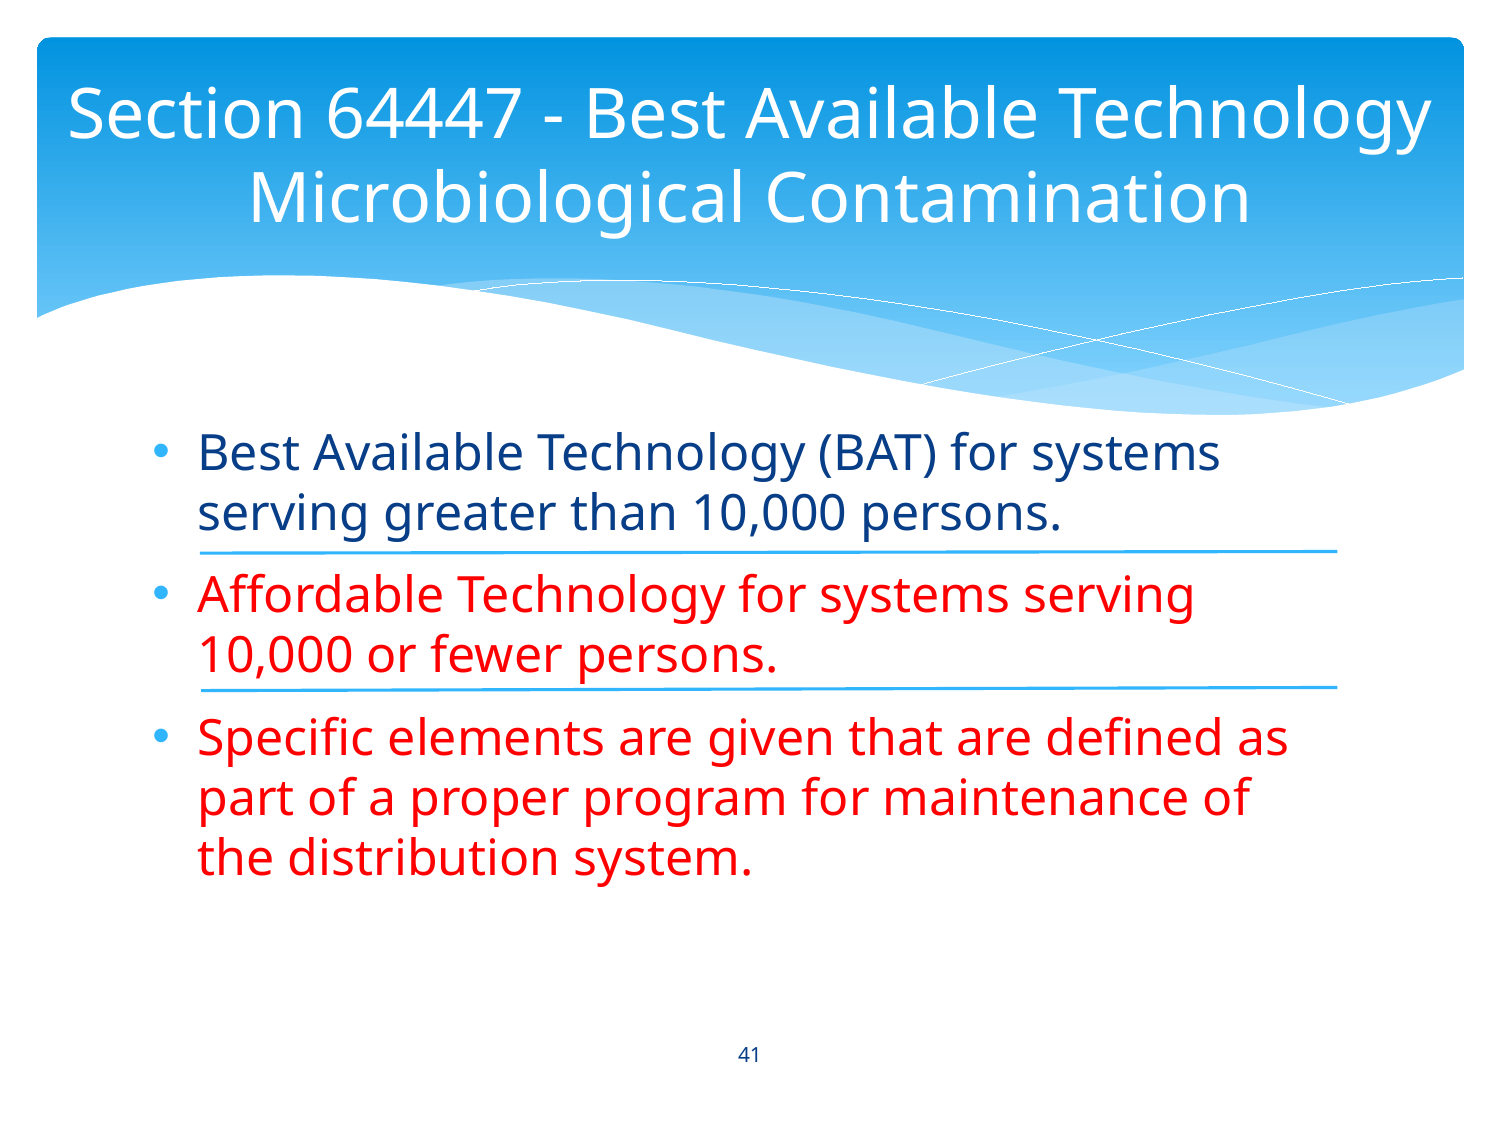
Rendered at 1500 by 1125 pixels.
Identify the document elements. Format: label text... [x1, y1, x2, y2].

slide_number 41 [654, 1025, 846, 1086]
list Best Available Technology (BAT) for systems serving greater than 10,000 persons. Affordable Technology for systems serving 10,000 or fewer persons. Specific elements are given that are defined as part of a proper program for maintenance of the distribution system. [137, 412, 1353, 979]
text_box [200, 687, 1338, 691]
title Section 64447 - Best Available Technology Microbiological Contamination [37, 50, 1463, 256]
